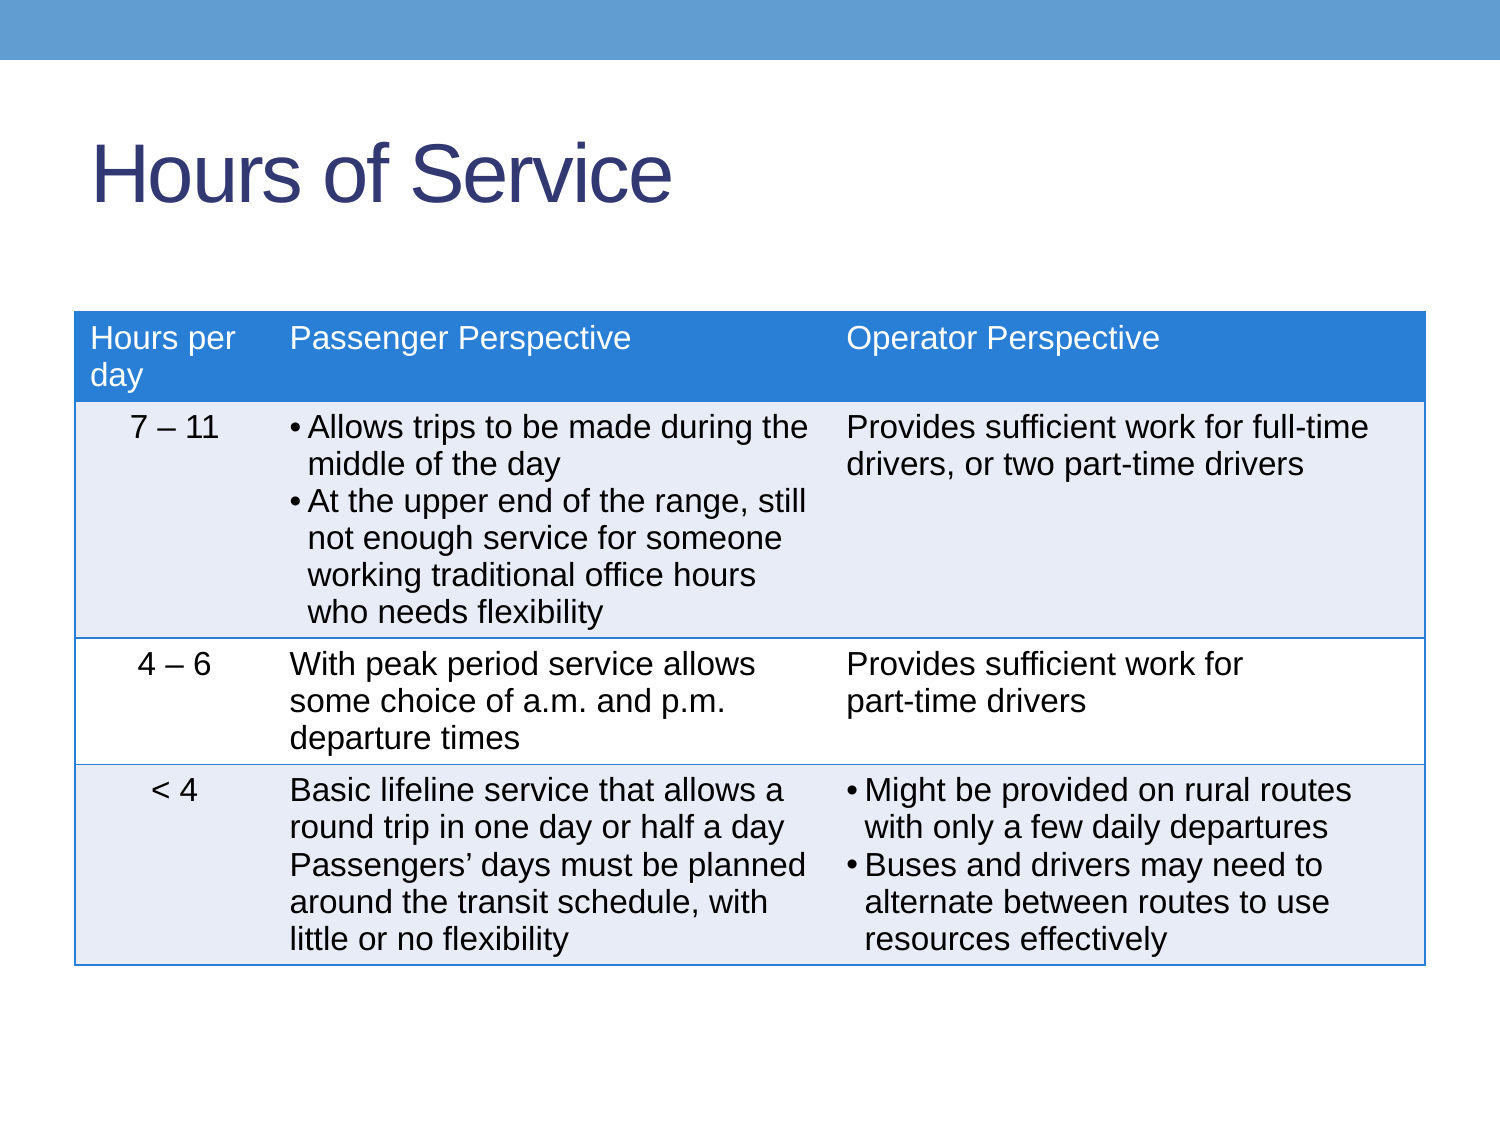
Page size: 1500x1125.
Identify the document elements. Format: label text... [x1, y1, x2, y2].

title Hours of Service [75, 87, 1425, 250]
table_cell Might be provided on rural routes with only a few daily departures Buses and drivers may need to alternate between routes to use resources effectively [832, 765, 1424, 964]
table_cell Basic lifeline service that allows a round trip in one day or half a day Passengers’ days must be planned around the transit schedule, with little or no flexibility [274, 765, 832, 964]
table_header Operator Perspective [832, 313, 1424, 400]
table_cell < 4 [76, 765, 274, 964]
table_cell 7 – 11 [76, 402, 274, 637]
table_cell Provides sufficient work for full-time drivers, or two part-time drivers [832, 402, 1424, 637]
table_header Passenger Perspective [274, 313, 832, 400]
table_cell With peak period service allows some choice of a.m. and p.m. departure times [274, 639, 832, 764]
table_header Hours per day [76, 313, 274, 400]
table_cell Allows trips to be made during the middle of the day At the upper end of the range, still not enough service for someone working traditional office hours who needs flexibility [274, 402, 832, 637]
table_cell 4 – 6 [76, 639, 274, 764]
table_cell Provides sufficient work for part-time drivers [832, 639, 1424, 764]
